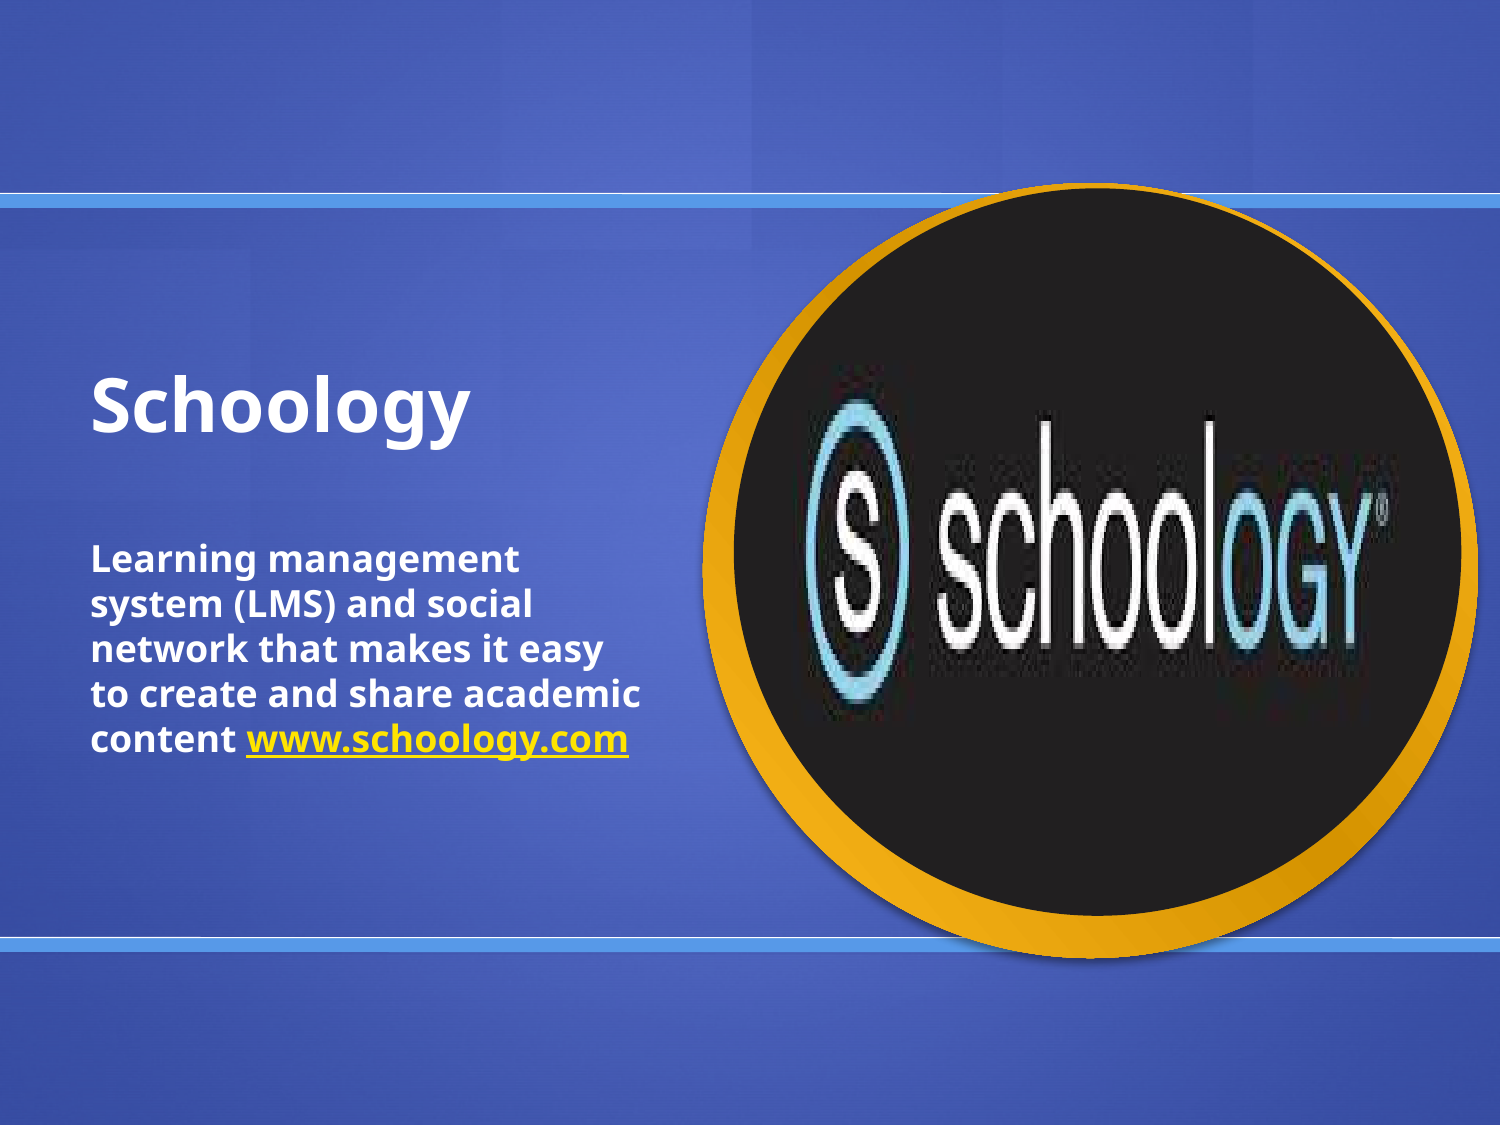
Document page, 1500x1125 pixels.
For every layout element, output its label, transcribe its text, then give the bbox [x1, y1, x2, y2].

list Learning management system (LMS) and social network that makes it easy to create and share academic content www.schoology.com [75, 474, 663, 875]
picture [732, 187, 1463, 917]
title Schoology [75, 249, 663, 456]
